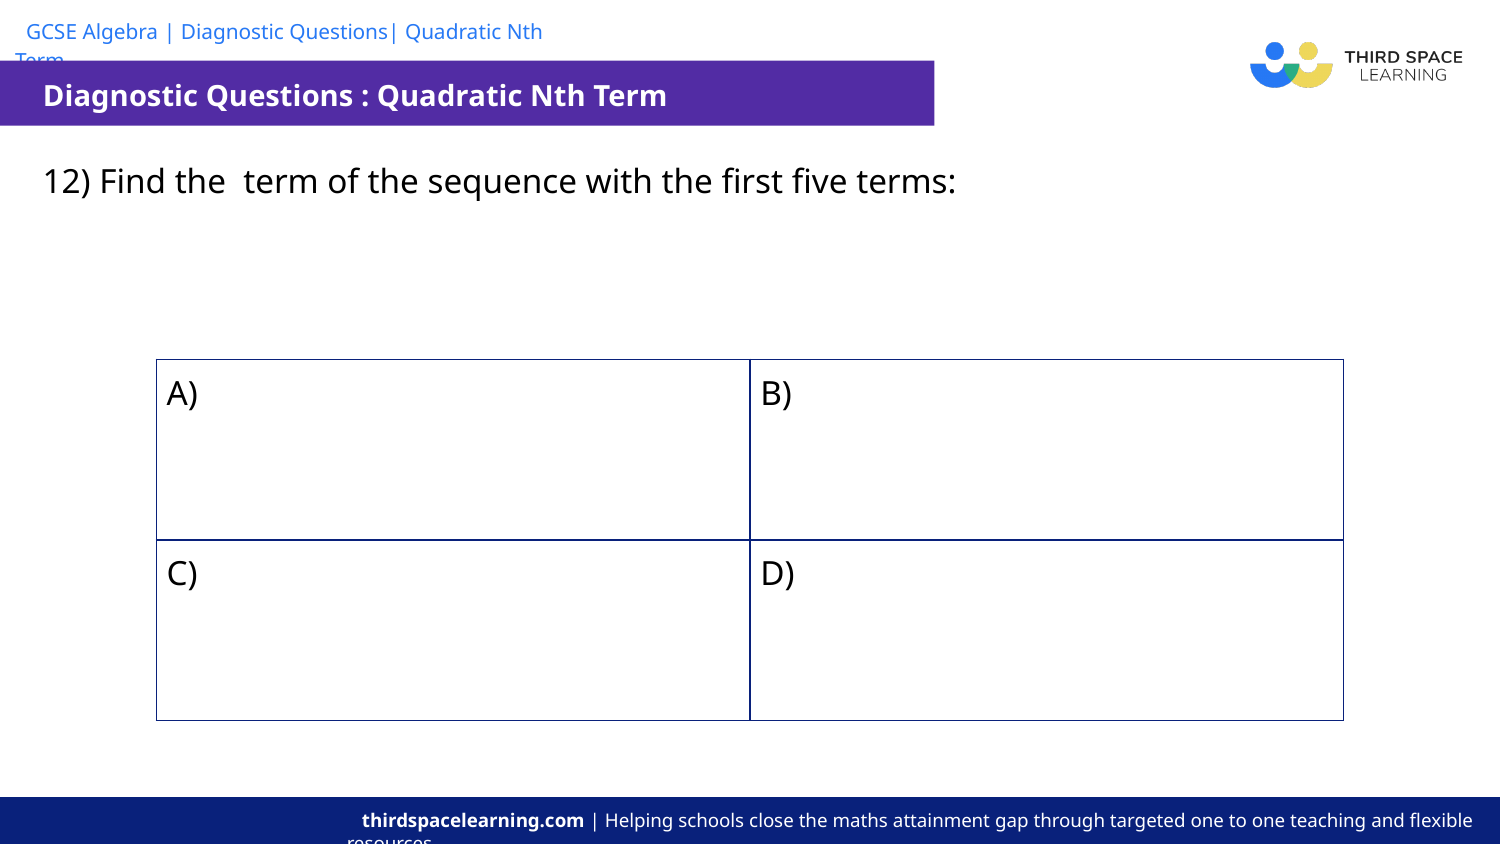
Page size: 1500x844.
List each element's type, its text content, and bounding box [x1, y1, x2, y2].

text_box Diagnostic Questions : Quadratic Nth Term [27, 61, 778, 127]
picture [1250, 33, 1465, 99]
